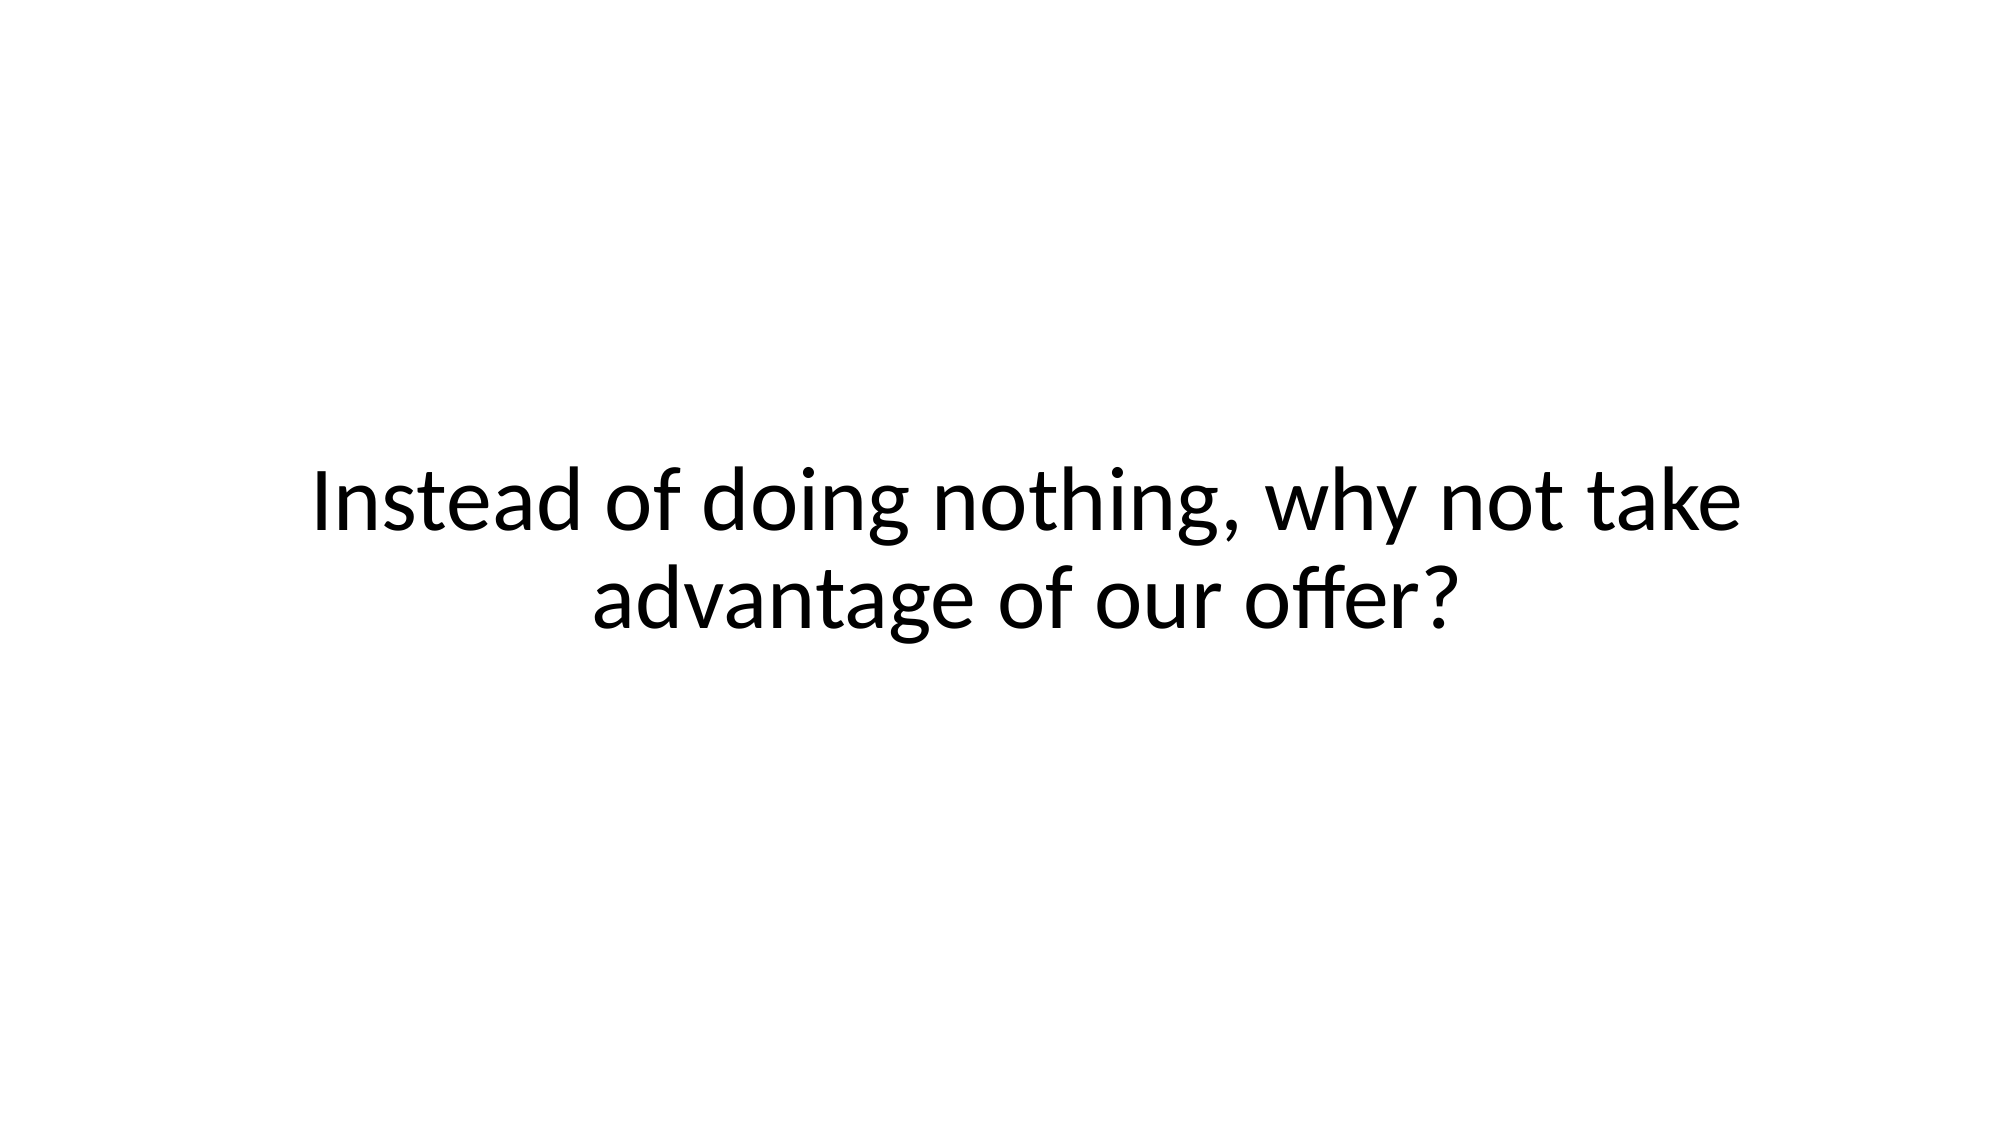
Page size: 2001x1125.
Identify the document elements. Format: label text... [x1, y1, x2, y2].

list Instead of doing nothing, why not take advantage of our offer? [165, 443, 1891, 926]
